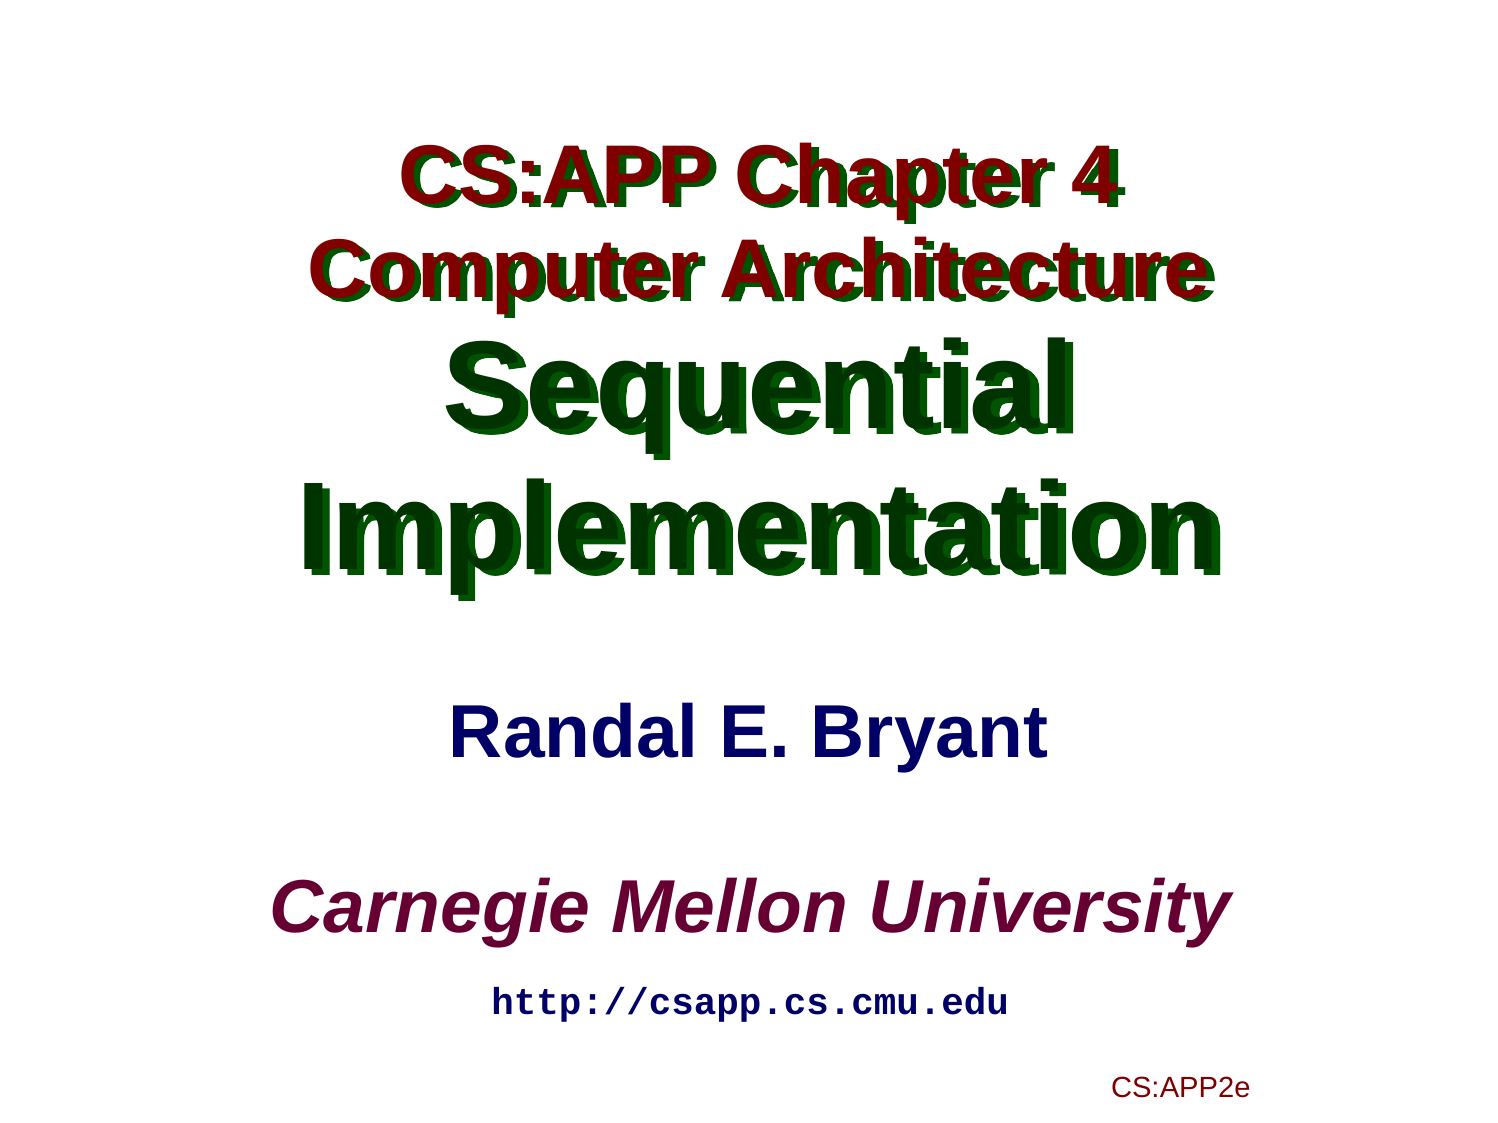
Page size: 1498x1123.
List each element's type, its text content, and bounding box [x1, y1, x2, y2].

text_box Carnegie Mellon University [259, 860, 1243, 955]
text_box http://csapp.cs.cmu.edu [476, 974, 1024, 1030]
text_box CS:APP Chapter 4 Computer Architecture Sequential Implementation [286, 123, 1231, 603]
text_box CS:APP2e [1100, 1068, 1262, 1109]
text_box Randal E. Bryant [438, 691, 1060, 777]
